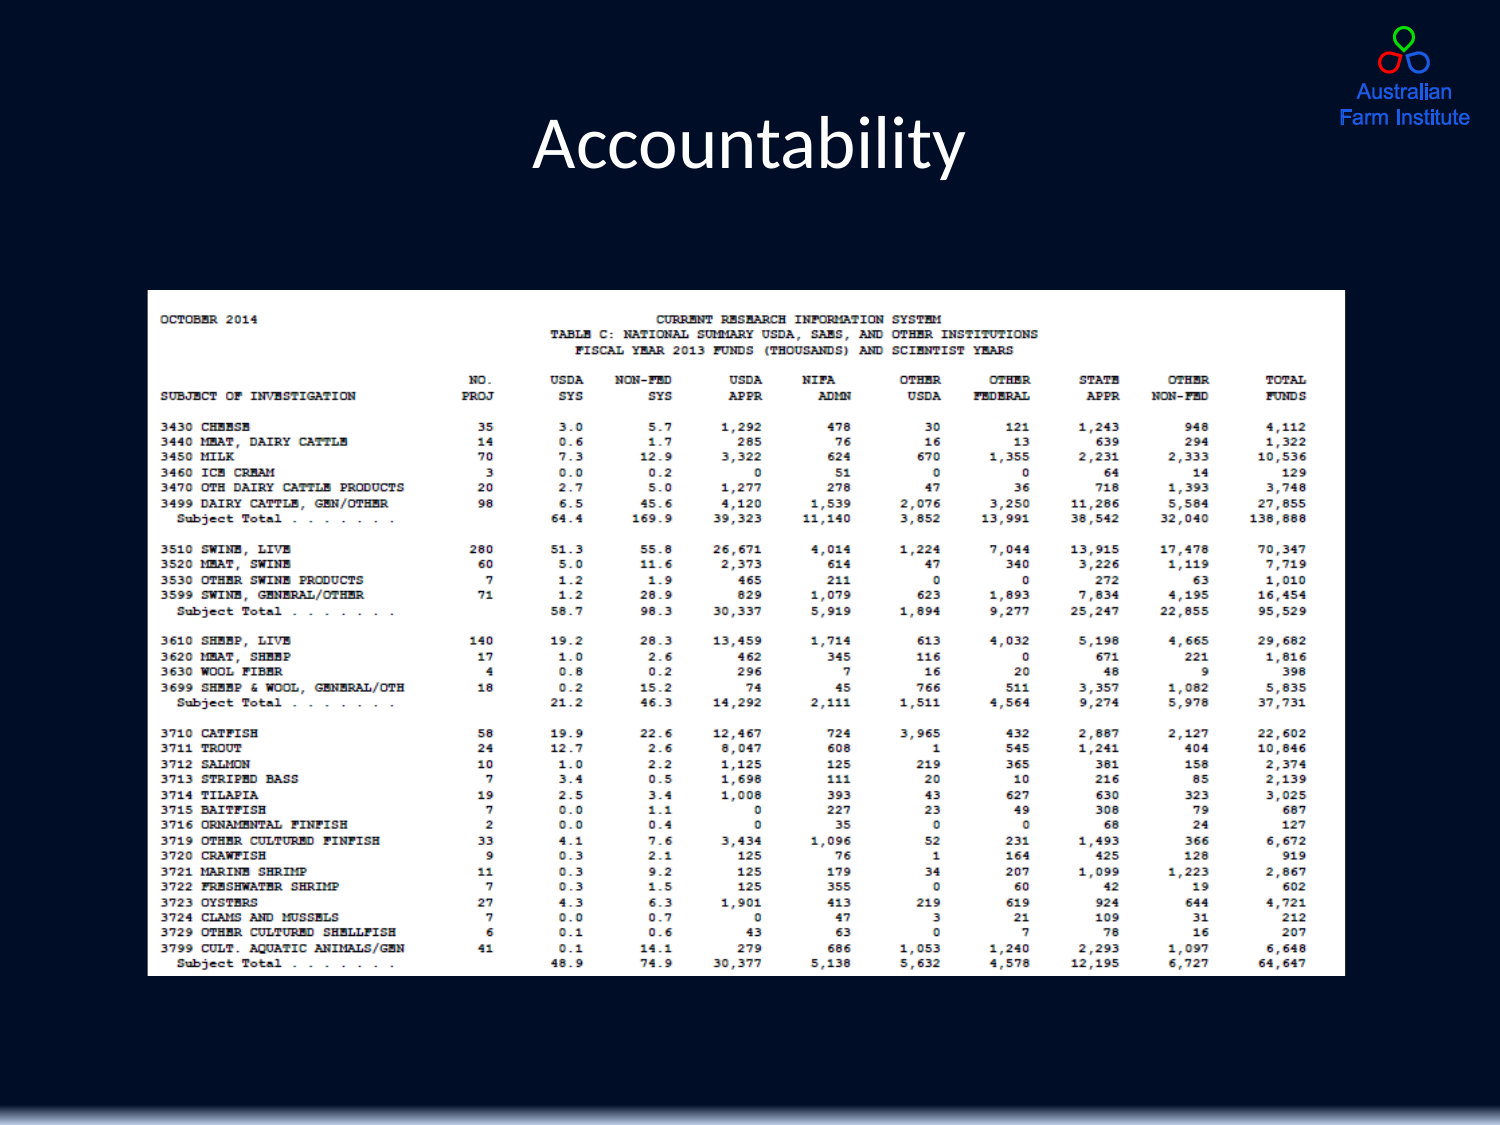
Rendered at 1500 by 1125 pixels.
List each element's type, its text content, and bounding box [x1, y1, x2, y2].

title Accountability [75, 45, 1425, 233]
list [147, 290, 1346, 977]
